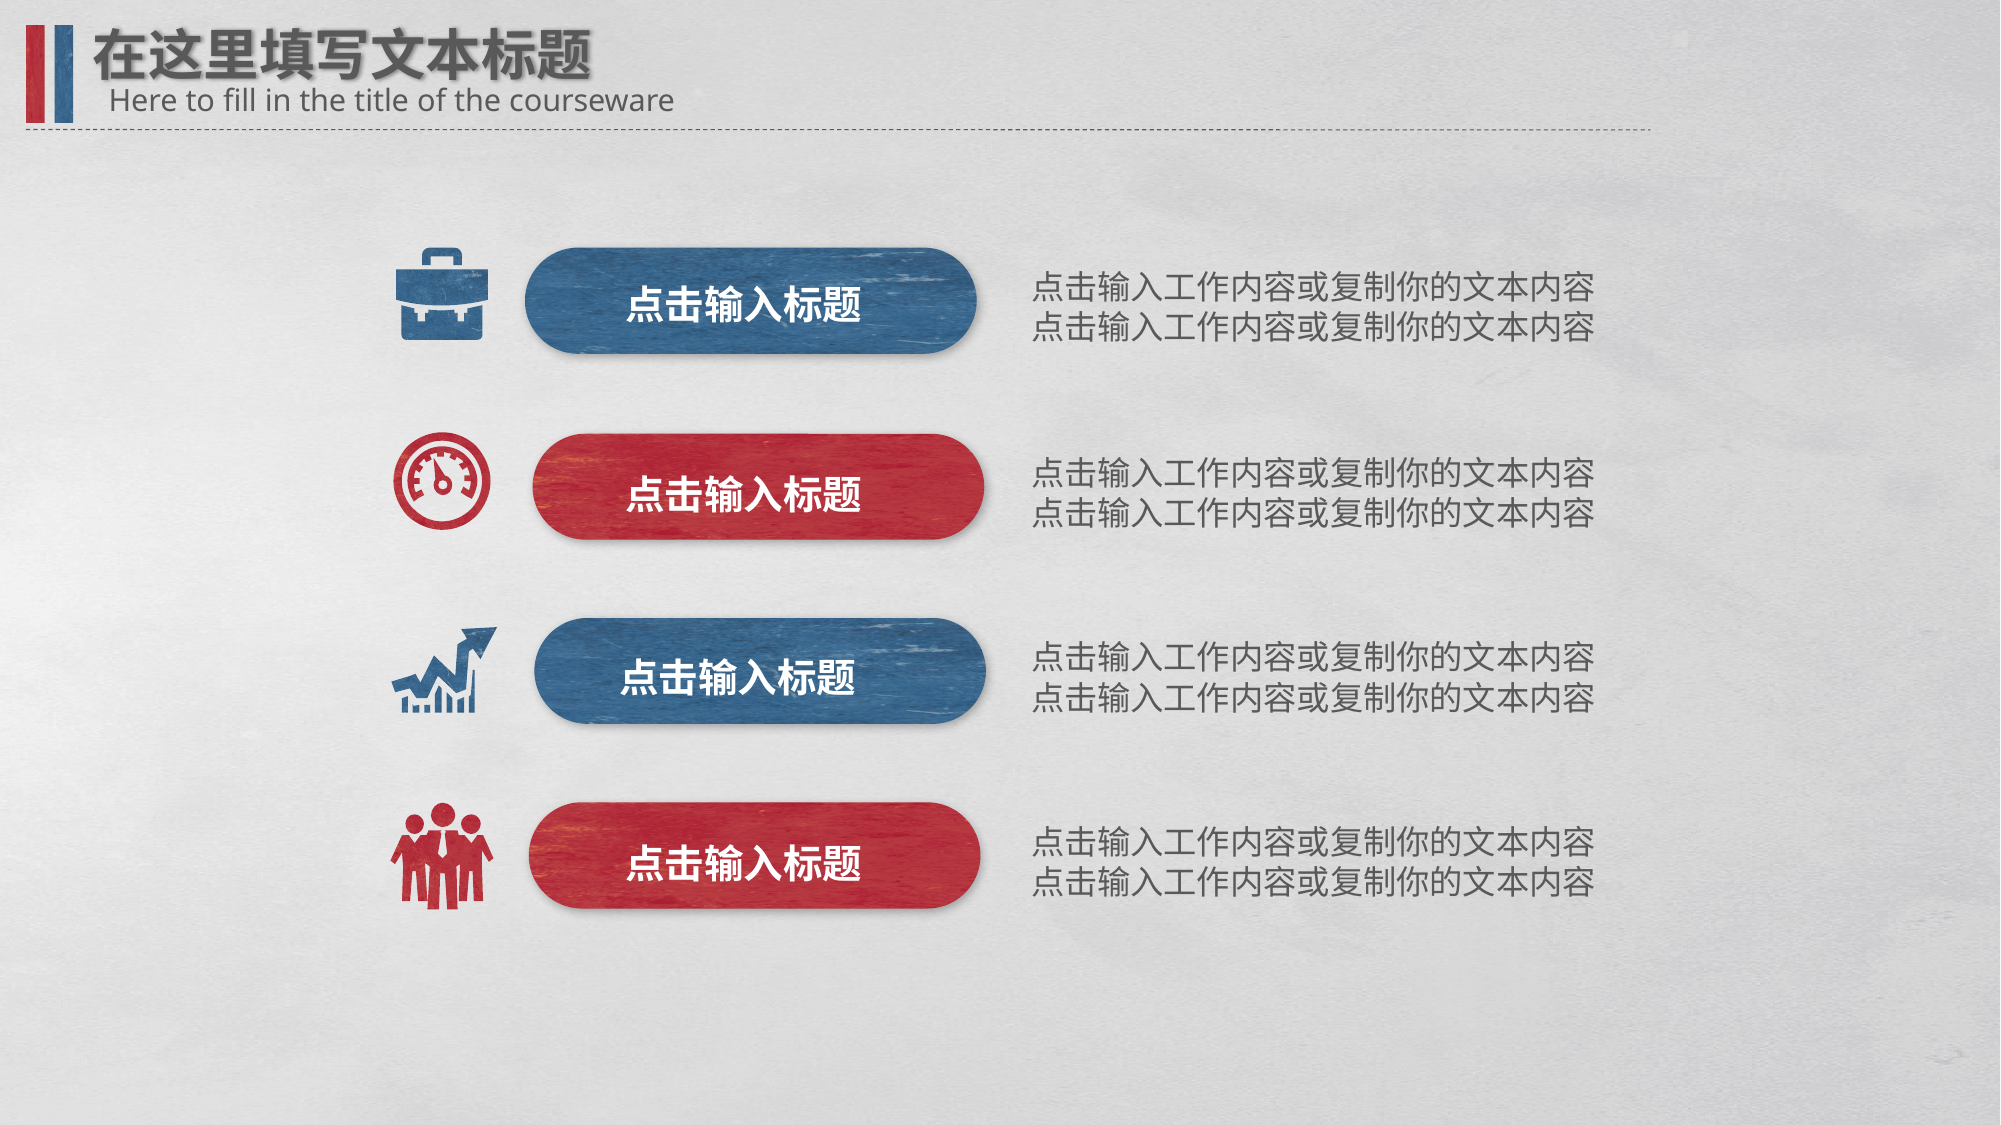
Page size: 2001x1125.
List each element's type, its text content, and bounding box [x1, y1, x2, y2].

text_box [534, 618, 986, 724]
text_box [401, 305, 483, 340]
text_box [468, 669, 475, 713]
text_box [434, 685, 442, 713]
text_box [528, 802, 981, 909]
text_box [461, 814, 481, 834]
text_box [54, 25, 74, 124]
text_box [401, 696, 408, 713]
text_box [446, 692, 453, 713]
text_box 点击输入标题 [610, 462, 878, 526]
text_box [25, 25, 46, 124]
text_box [390, 830, 494, 910]
text_box 点击输入标题 [610, 831, 878, 894]
text_box [412, 703, 420, 713]
text_box [396, 269, 488, 306]
text_box 点击输入工作内容或复制你的文本内容 点击输入工作内容或复制你的文本内容 [1016, 629, 1756, 725]
text_box 在这里填写文本标题 [78, 12, 787, 95]
text_box [422, 247, 462, 266]
text_box Here to fill in the title of the courseware [93, 73, 690, 125]
text_box 点击输入标题 [610, 272, 878, 335]
text_box [430, 802, 456, 828]
text_box [457, 697, 465, 713]
text_box [424, 703, 431, 713]
text_box [393, 432, 491, 530]
picture [0, 0, 2001, 1125]
text_box [405, 814, 424, 834]
text_box 点击输入工作内容或复制你的文本内容 点击输入工作内容或复制你的文本内容 [1016, 813, 1756, 909]
text_box [532, 433, 985, 540]
text_box 点击输入工作内容或复制你的文本内容 点击输入工作内容或复制你的文本内容 [1016, 444, 1756, 540]
text_box 点击输入标题 [604, 645, 872, 709]
text_box 点击输入工作内容或复制你的文本内容 点击输入工作内容或复制你的文本内容 [1016, 258, 1756, 354]
text_box [391, 627, 498, 699]
text_box [524, 247, 977, 354]
